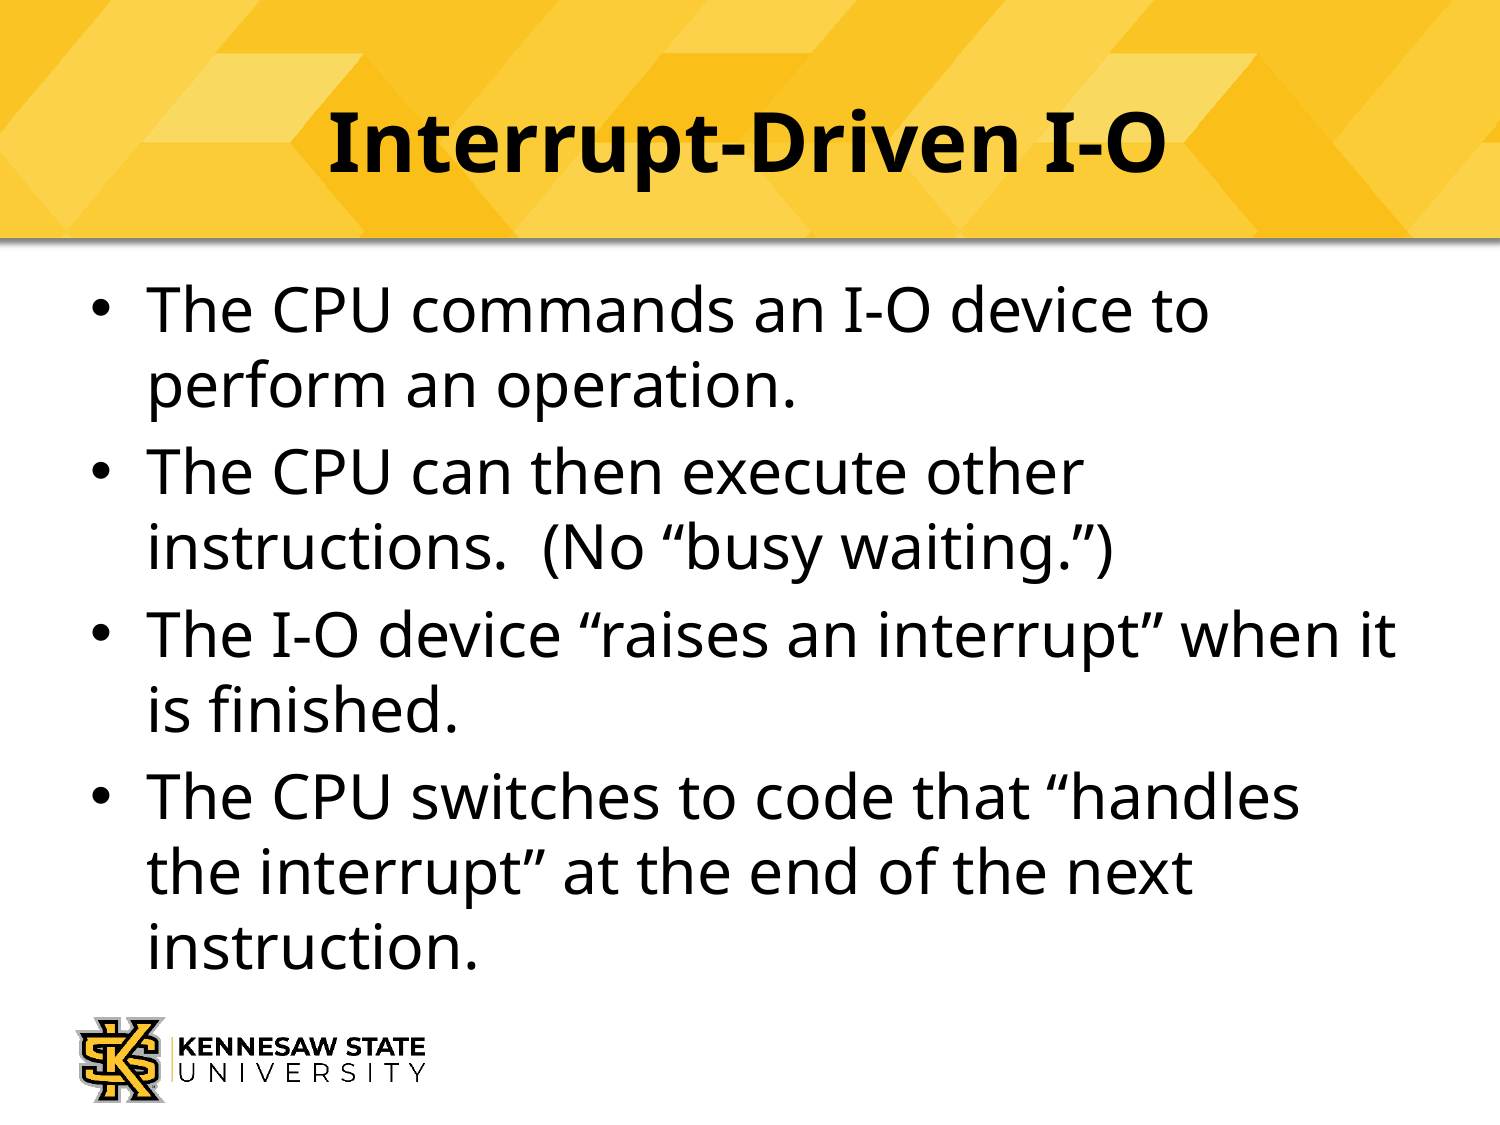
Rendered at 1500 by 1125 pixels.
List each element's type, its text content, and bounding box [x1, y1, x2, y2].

picture [75, 1017, 425, 1103]
list The CPU commands an I-O device to perform an operation. The CPU can then execute other instructions. (No “busy waiting.”) The I-O device “raises an interrupt” when it is finished. The CPU switches to code that “handles the interrupt” at the end of the next instruction. [75, 262, 1425, 1005]
picture [0, 0, 1500, 251]
title Interrupt-Driven I-O [75, 45, 1425, 233]
